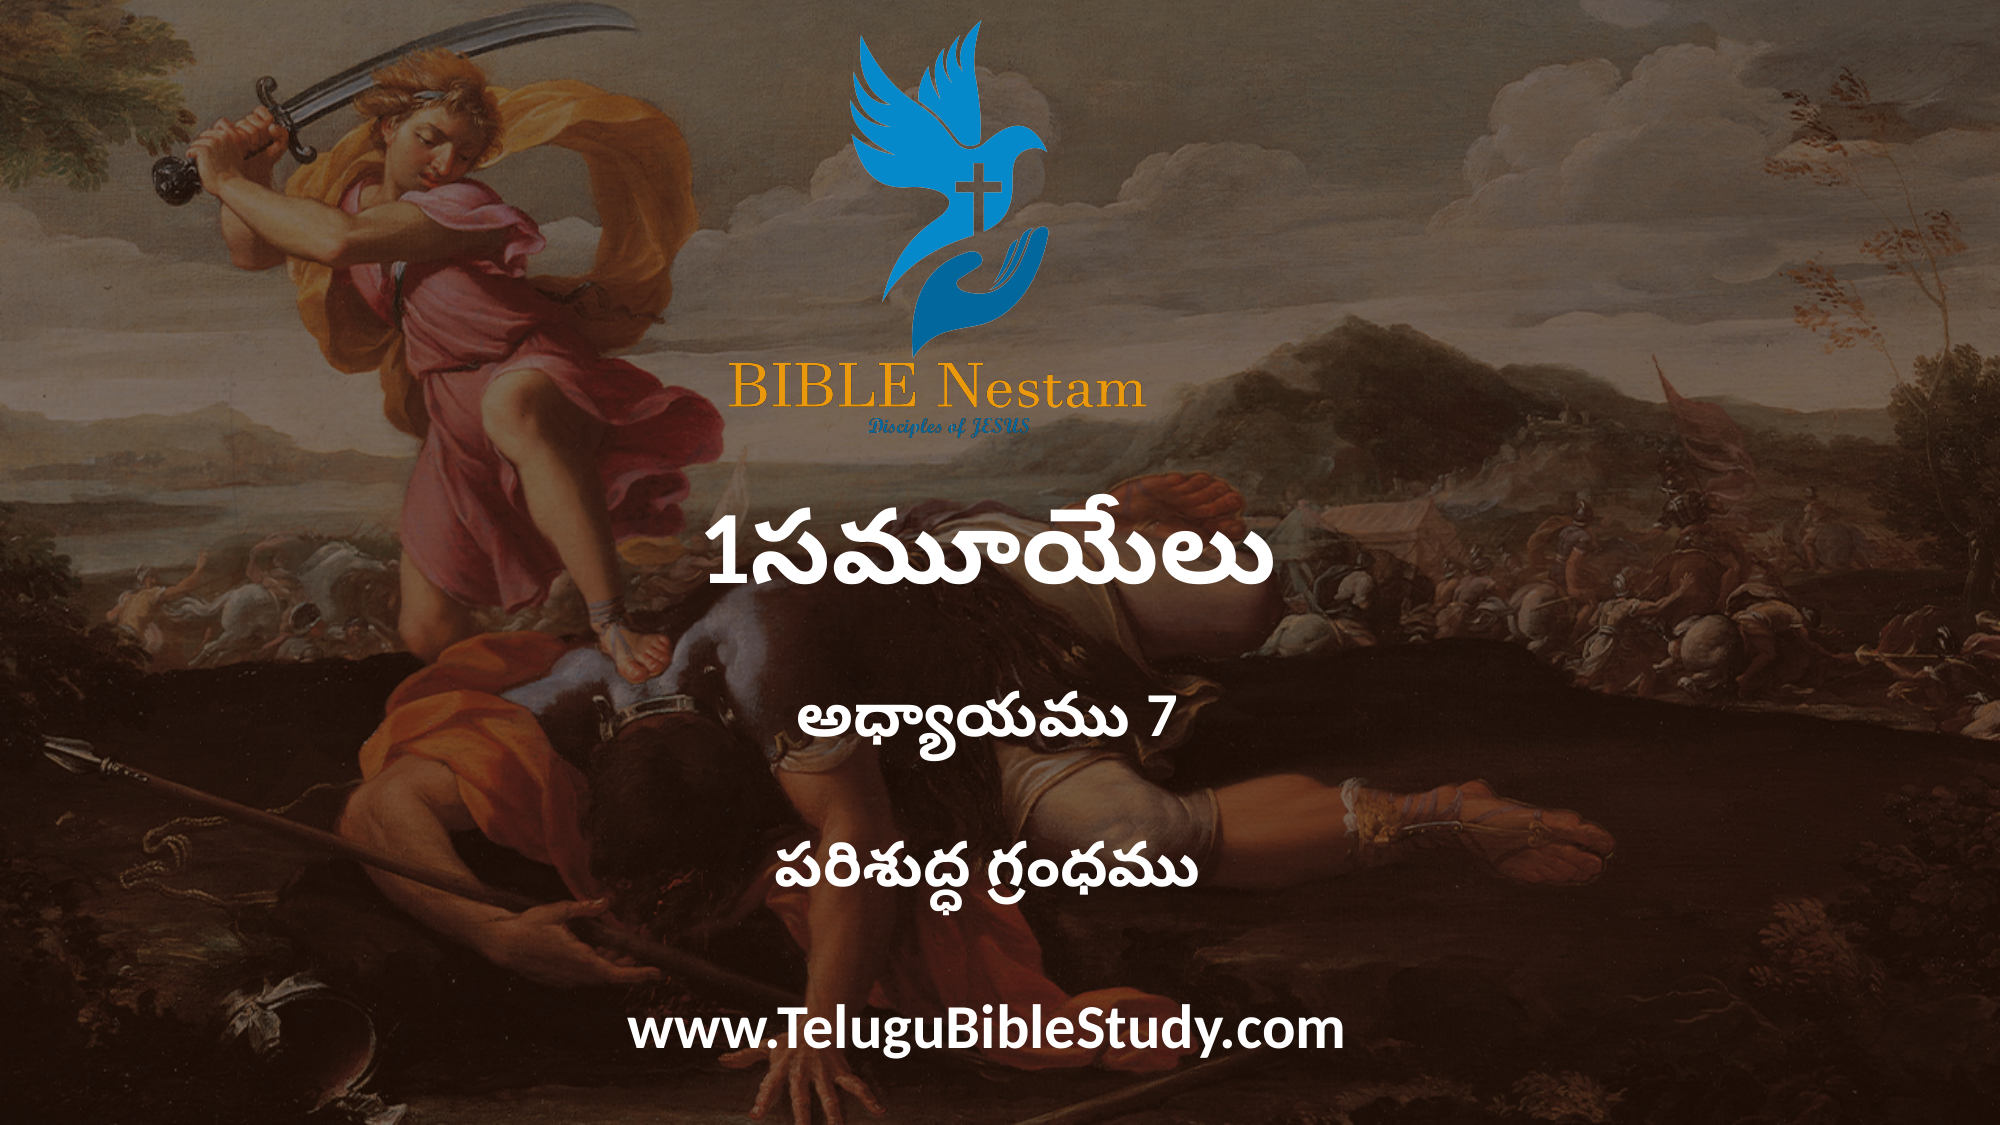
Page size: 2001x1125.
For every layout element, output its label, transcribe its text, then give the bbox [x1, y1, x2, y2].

title 1సమూయేలు [50, 437, 1925, 646]
picture [0, 0, 2000, 1125]
subtitle అధ్యాయము 7 పరిశుద్ధ గ్రంధము www.TeluguBibleStudy.com [50, 666, 1925, 1084]
